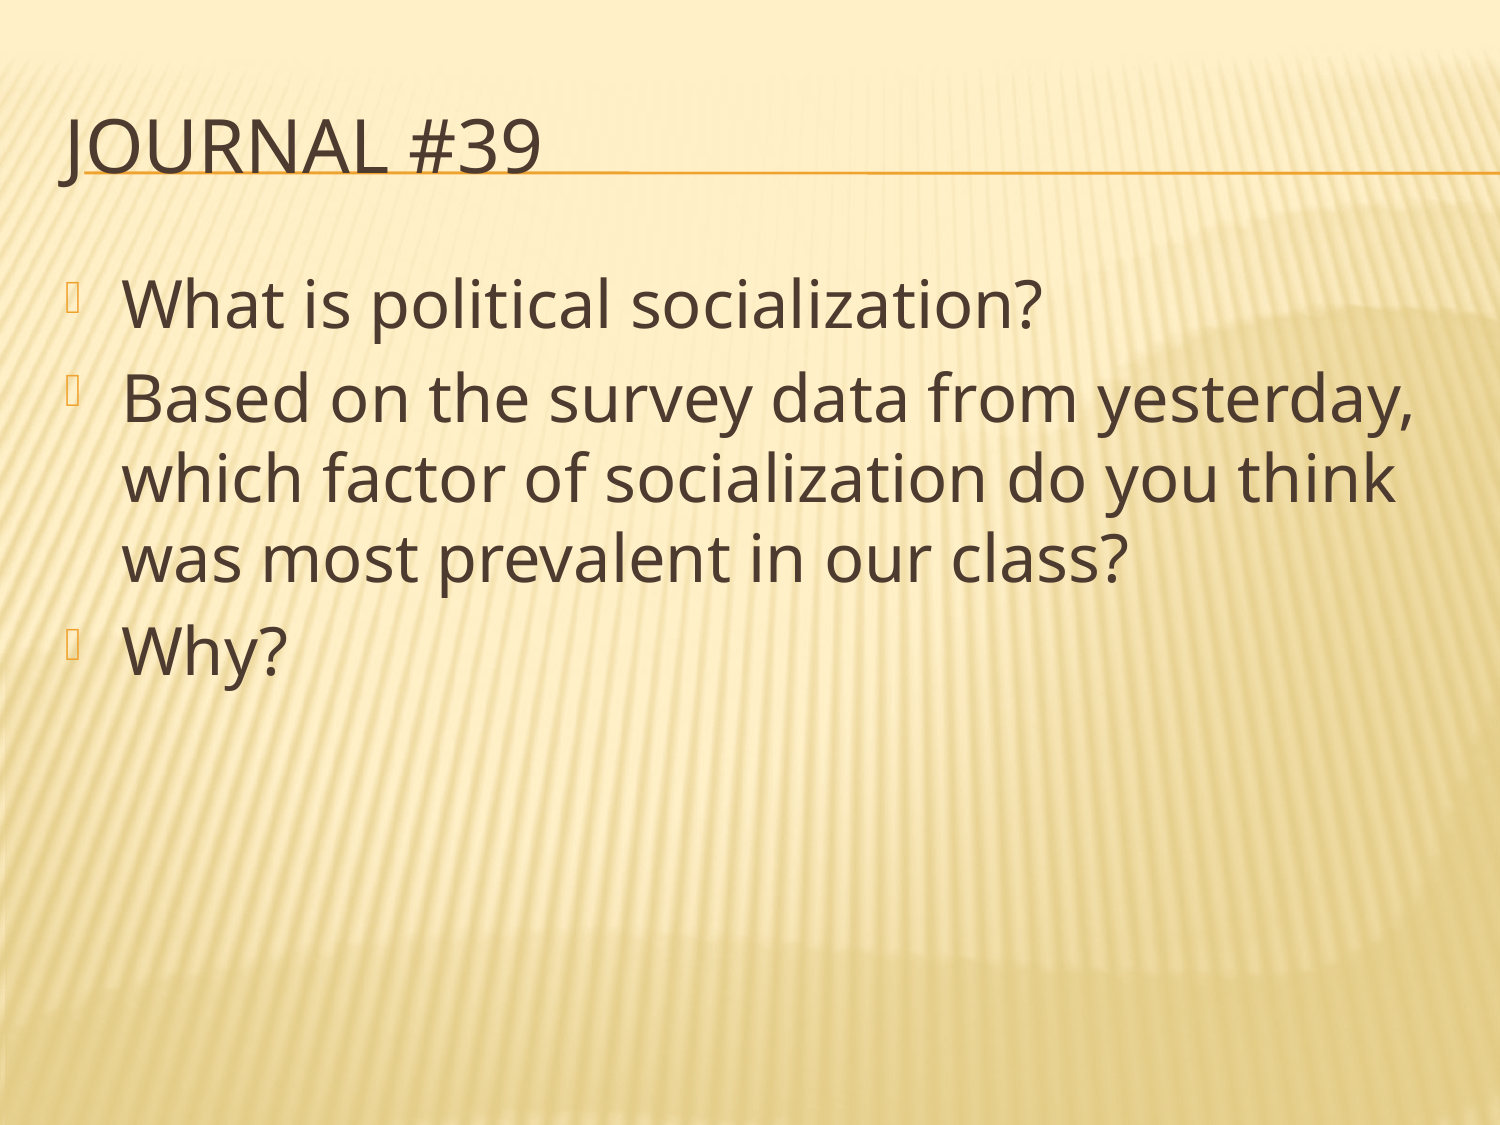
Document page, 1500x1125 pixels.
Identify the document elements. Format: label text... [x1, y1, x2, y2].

title Journal #39 [50, 75, 1475, 213]
list What is political socialization? Based on the survey data from yesterday, which factor of socialization do you think was most prevalent in our class? Why? [50, 254, 1475, 998]
